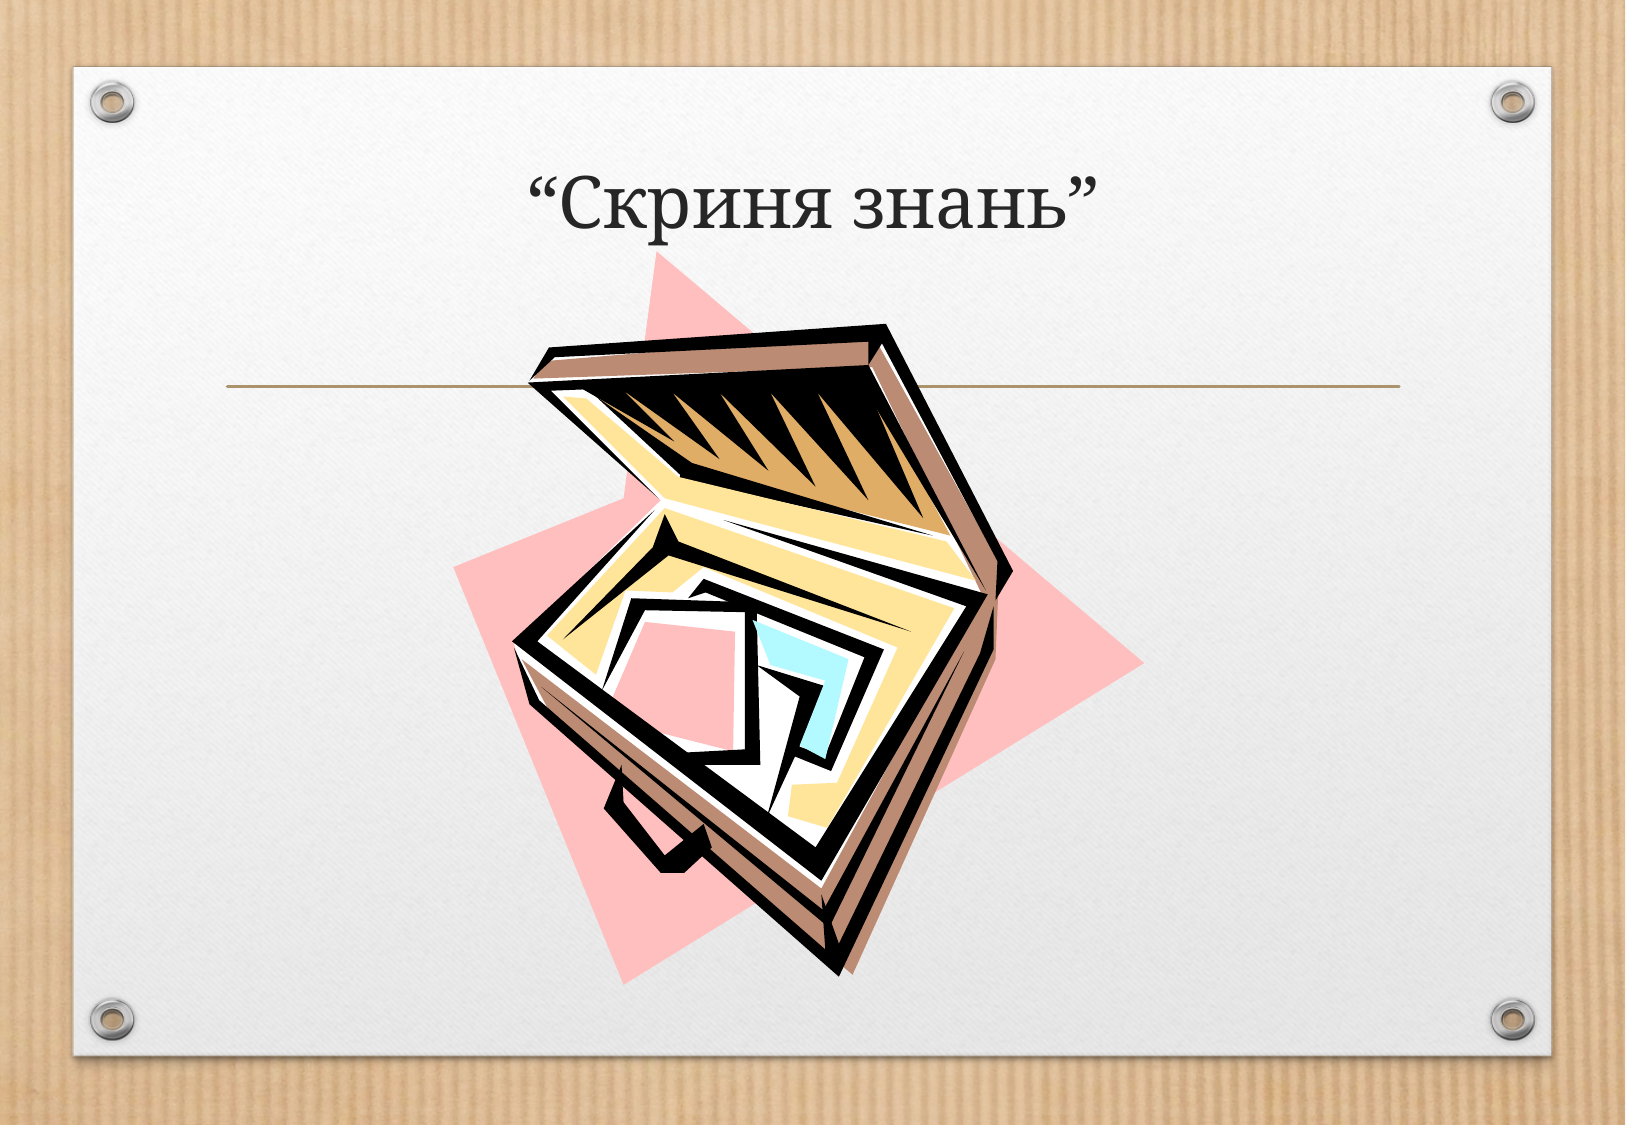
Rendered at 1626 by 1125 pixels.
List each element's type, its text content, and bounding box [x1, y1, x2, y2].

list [452, 245, 1152, 992]
title “Скриня знань” [209, 148, 1418, 251]
picture [0, 0, 1626, 1125]
